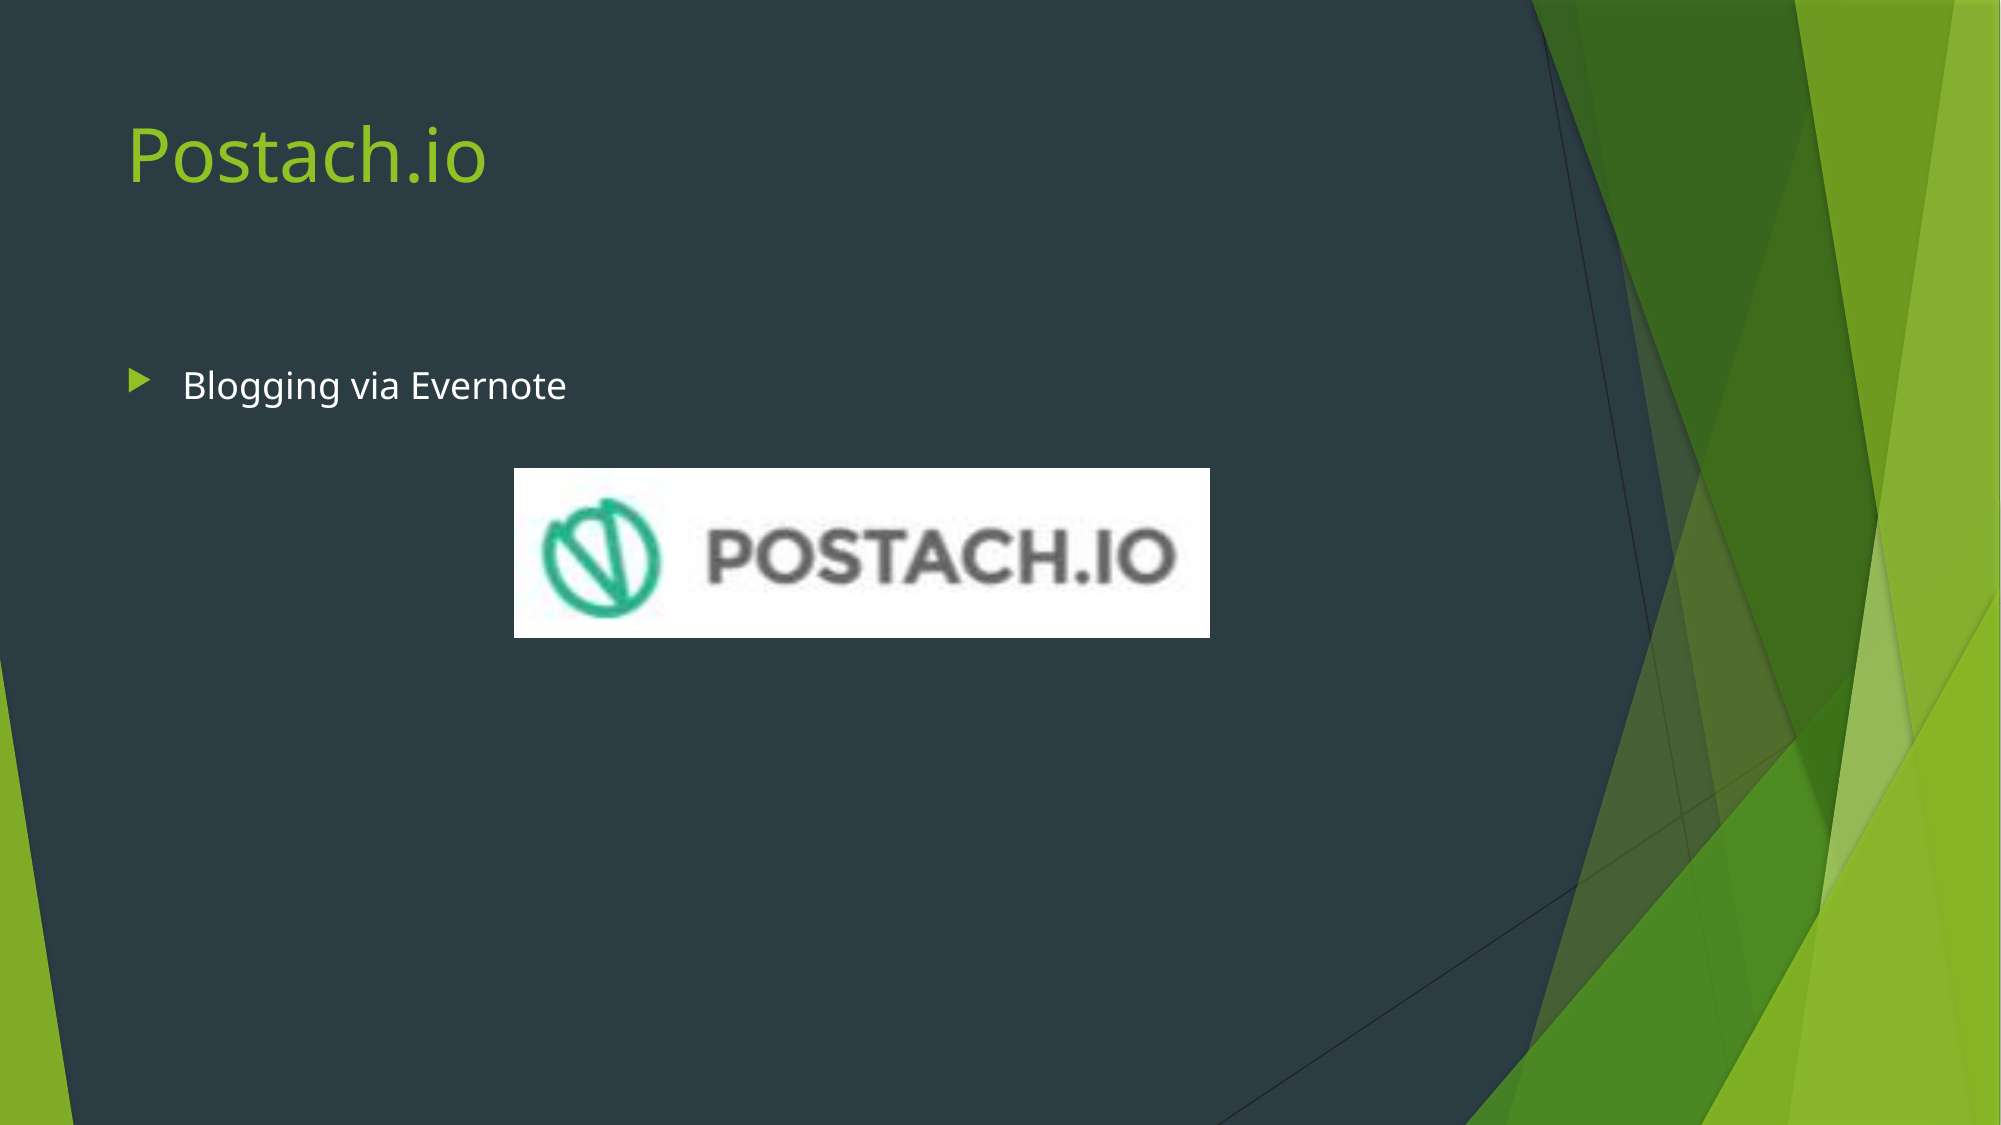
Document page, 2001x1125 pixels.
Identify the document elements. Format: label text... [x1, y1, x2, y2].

picture [513, 467, 1211, 638]
list Blogging via Evernote [111, 354, 1522, 992]
title Postach.io [111, 99, 1522, 317]
